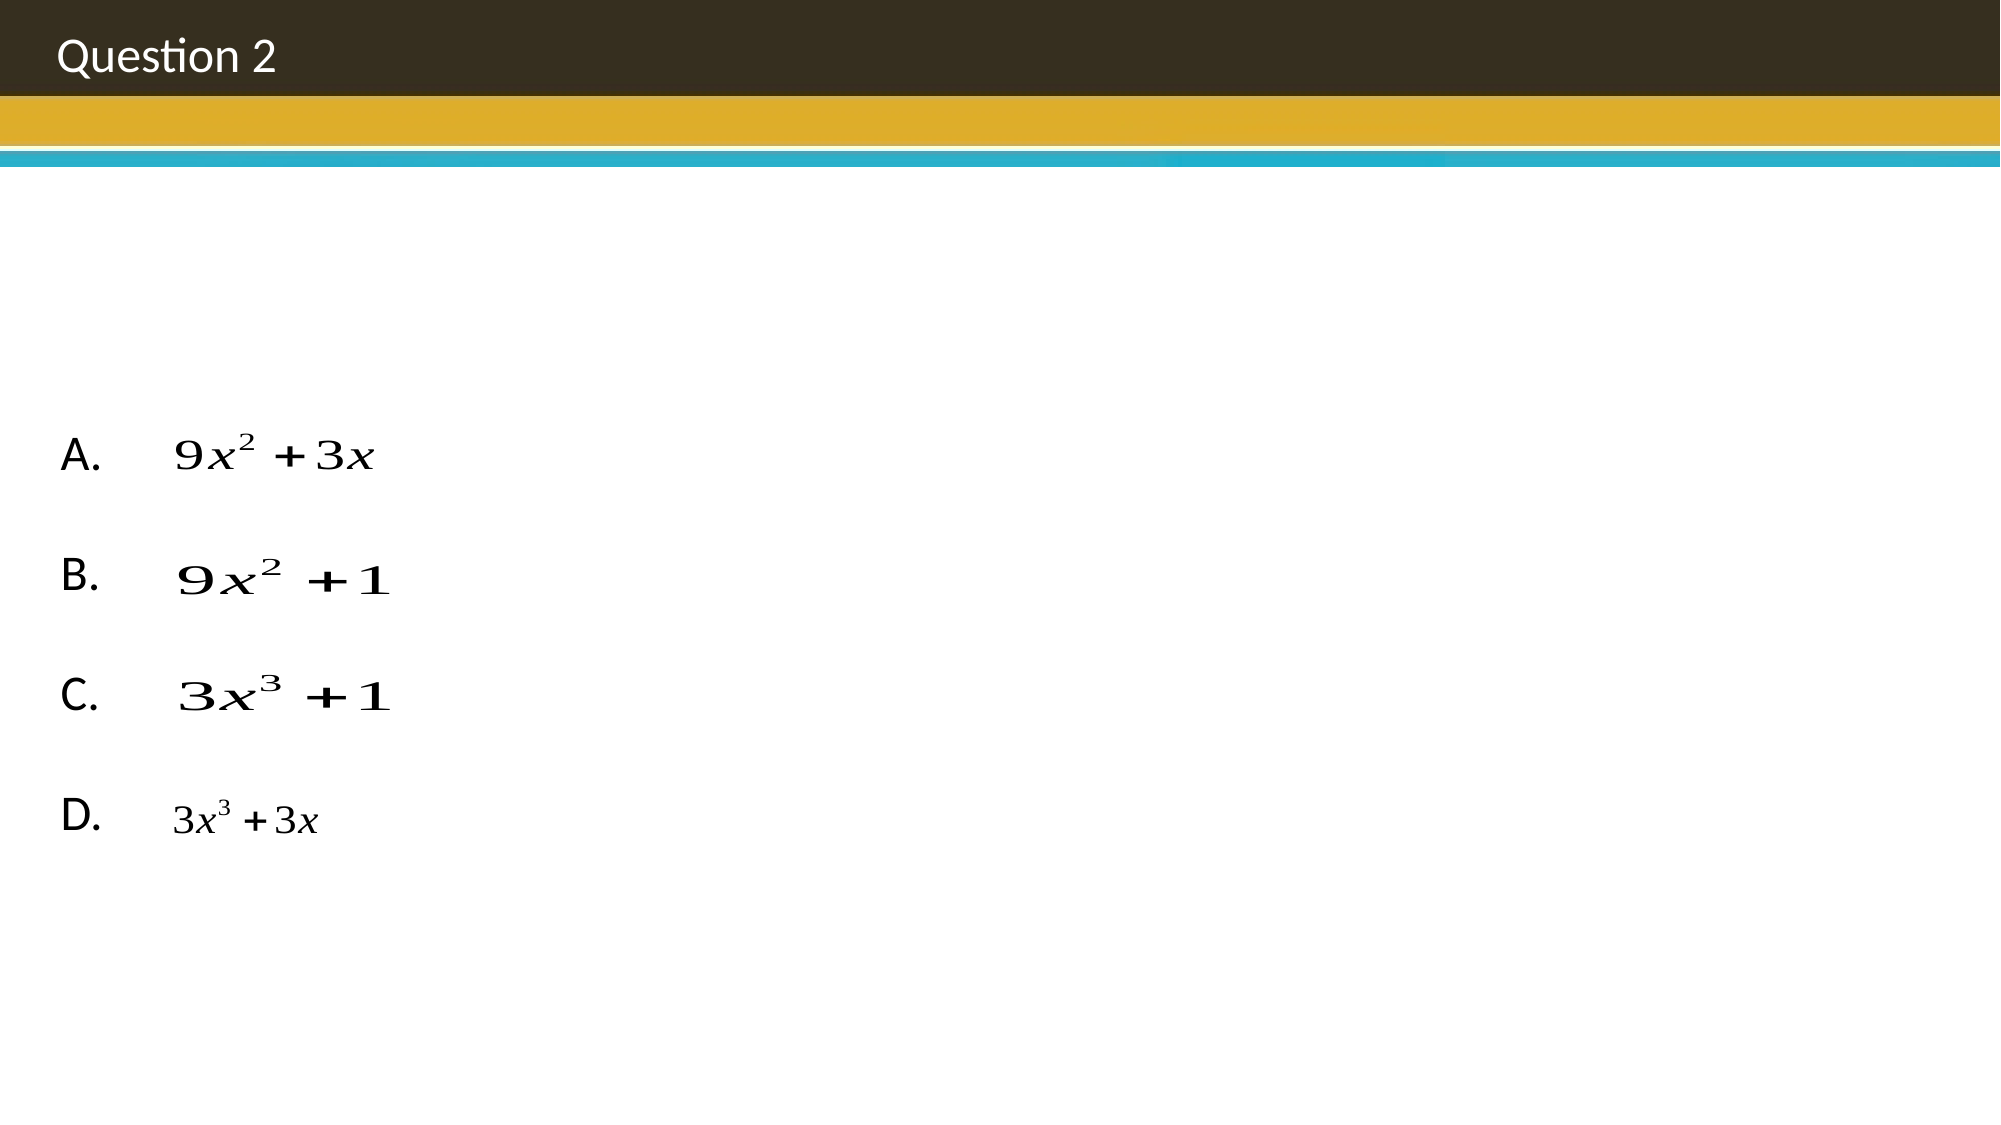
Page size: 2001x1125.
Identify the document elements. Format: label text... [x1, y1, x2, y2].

picture [166, 789, 326, 844]
picture [166, 548, 399, 605]
picture [166, 422, 385, 480]
picture [0, 0, 2000, 167]
picture [166, 664, 399, 721]
text_box Question 2 [41, 14, 293, 90]
